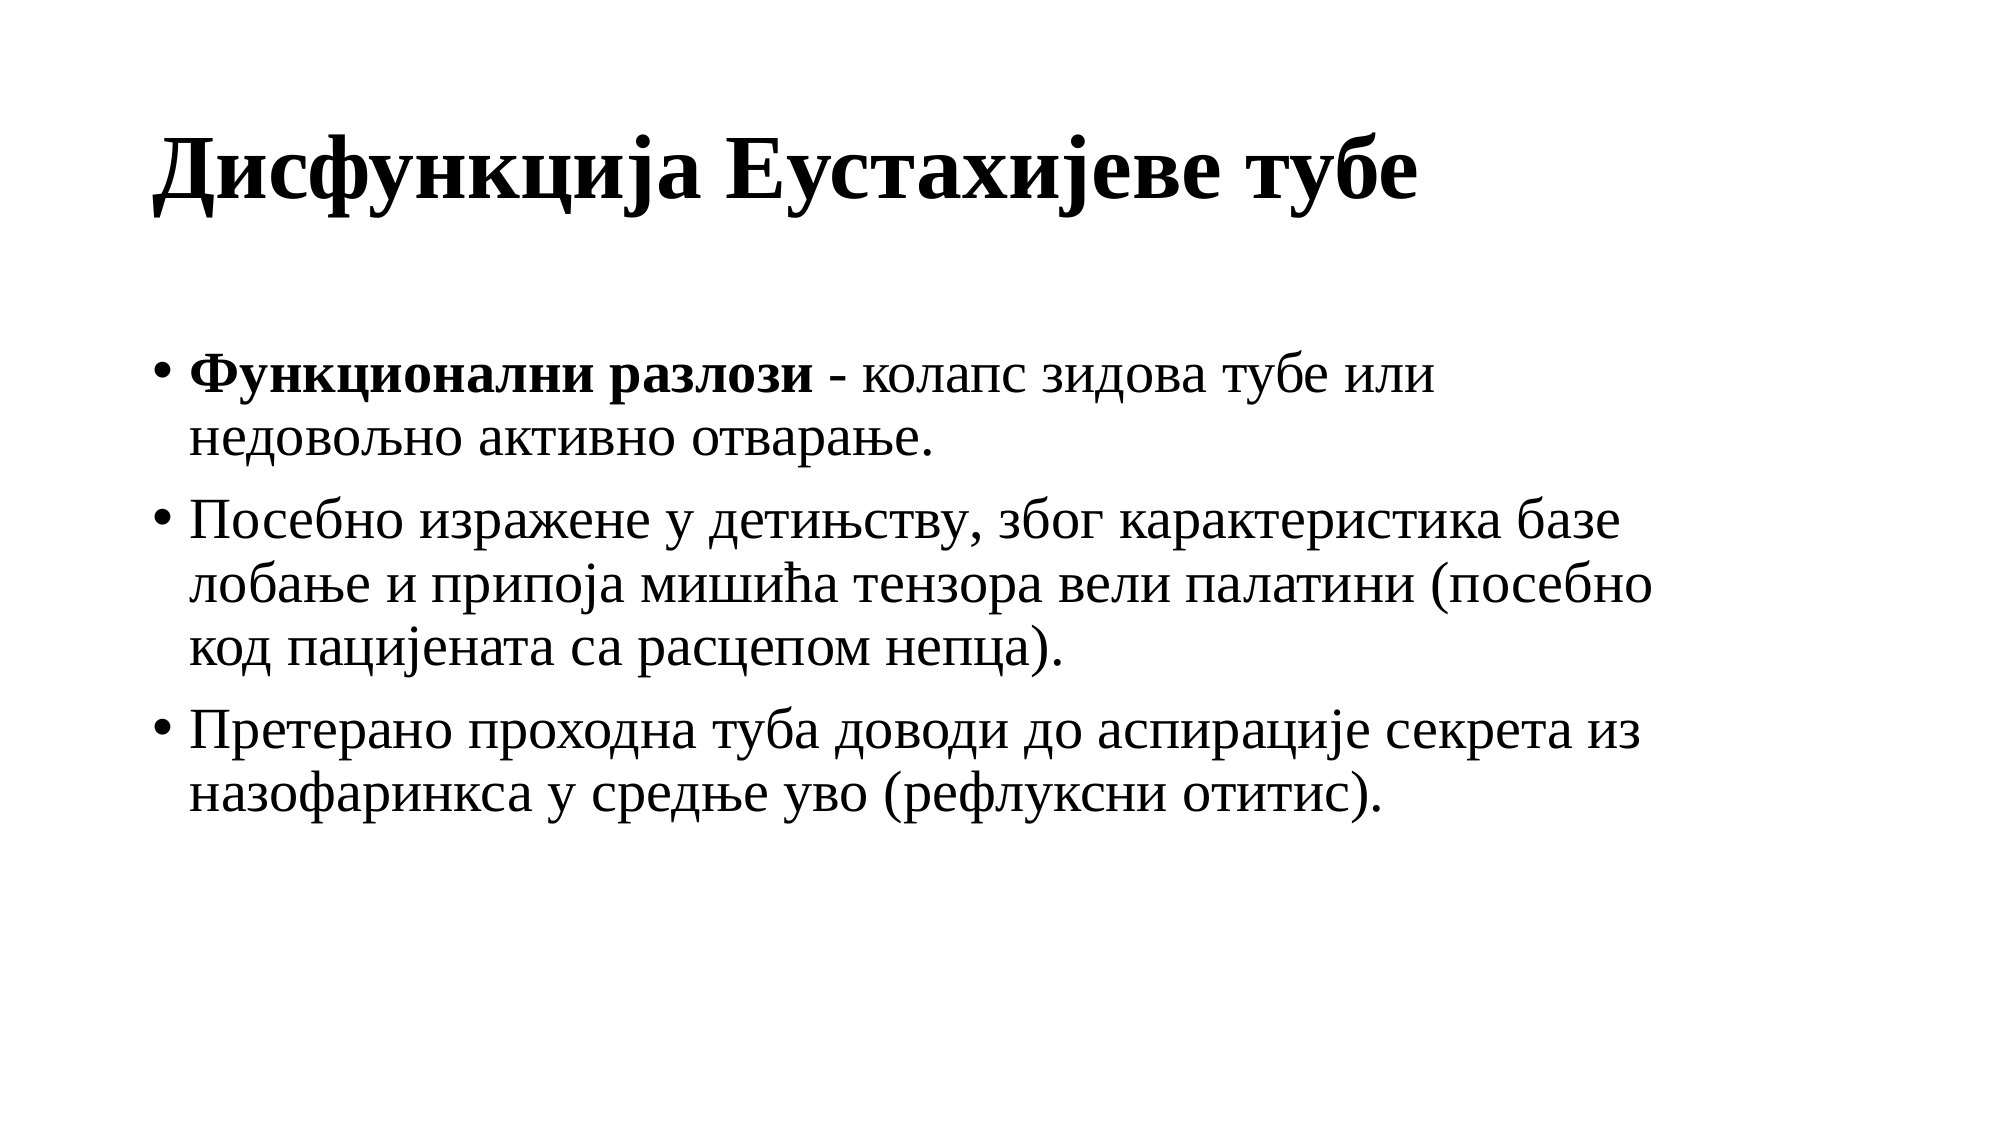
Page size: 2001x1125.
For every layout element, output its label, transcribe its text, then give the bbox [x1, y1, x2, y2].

title Дисфункција Еустахијеве тубе [137, 59, 1863, 278]
list Функционални разлози - колапс зидова тубе или недовољно активно отварање. Посебно изражене у детињству, због карактеристика базе лобање и припоја мишића тензора вели палатини (посебно код пацијената са расцепом непца). Претерано проходна туба доводи до аспирације секрета из назофаринкса у средње уво (рефлуксни отитис). [137, 334, 1721, 880]
